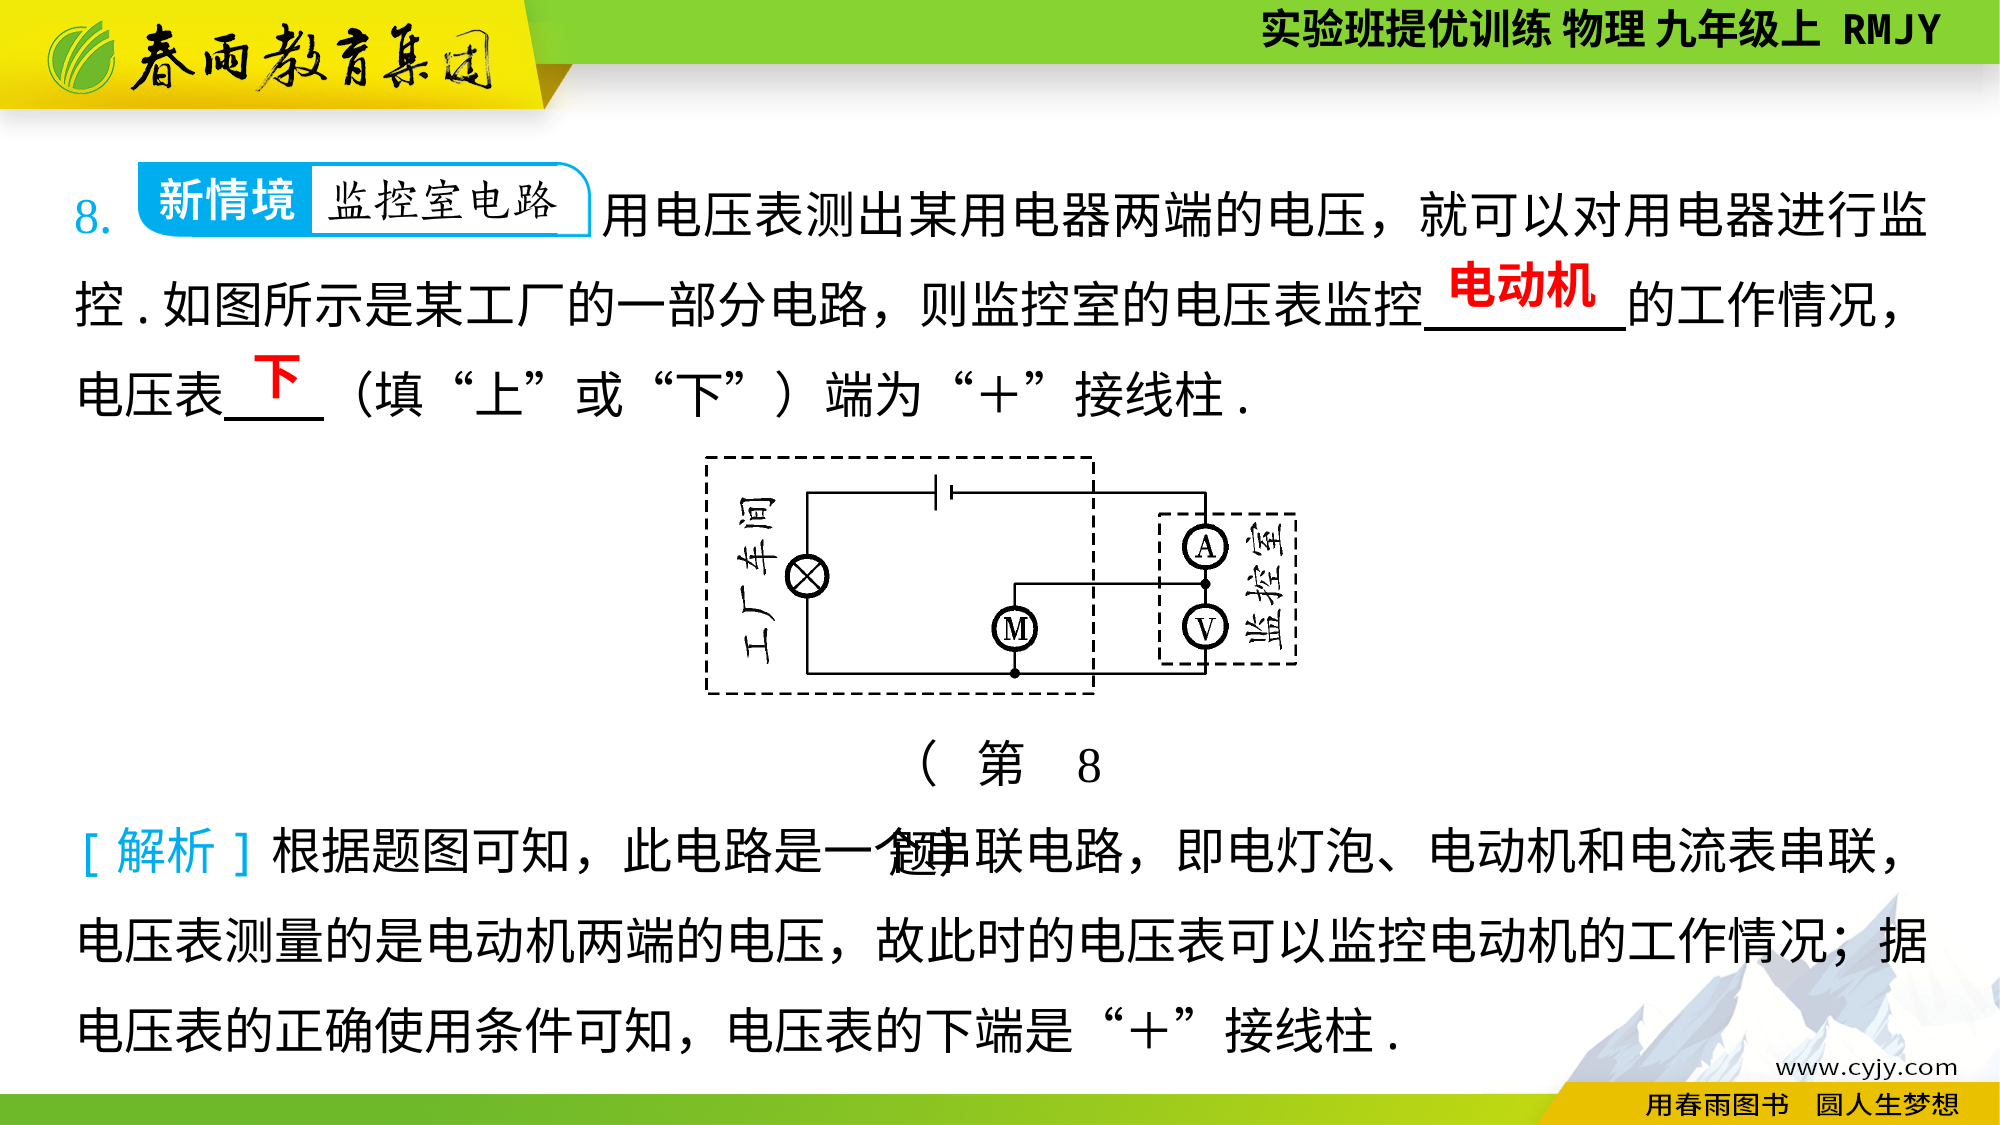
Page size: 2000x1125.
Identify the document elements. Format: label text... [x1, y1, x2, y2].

text_box 电动机 [1431, 246, 1612, 322]
text_box 下 [237, 337, 318, 412]
text_box [解析]根据题图可知，此电路是一个串联电路，即电灯泡、电动机和电流表串联，电压表测量的是电动机两端的电压，故此时的电压表可以监控电动机的工作情况；据电压表的正确使用条件可知，电压表的下端是“＋”接线柱. [59, 782, 1944, 1068]
picture [0, 0, 2000, 1125]
text_box （第8题） [873, 703, 1129, 782]
list 8. 用电压表测出某用电器两端的电压，就可以对用电器进行监控.如图所示是某工厂的一部分电路，则监控室的电压表监控 的工作情况，电压表 （填“上”或“下”）端为“＋”接线柱. [59, 146, 1944, 434]
